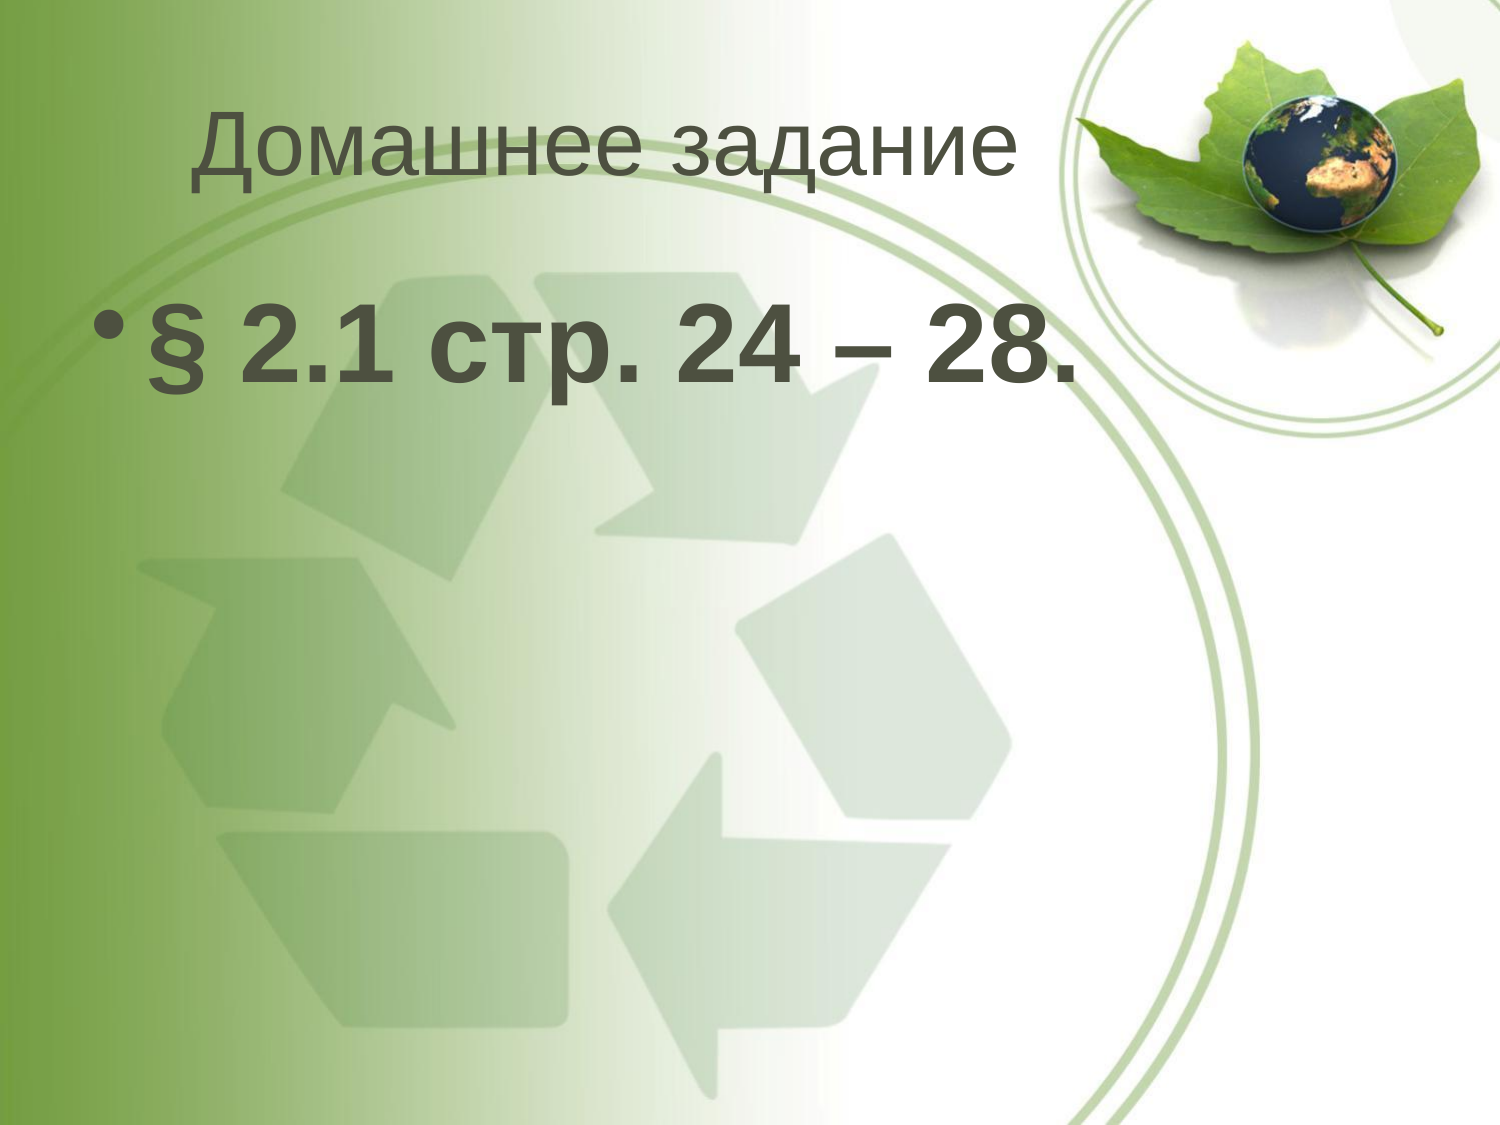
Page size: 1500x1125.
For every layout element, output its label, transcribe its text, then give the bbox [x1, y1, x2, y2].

title Домашнее задание [75, 45, 1138, 233]
picture [0, 0, 1500, 1125]
list § 2.1 стр. 24 – 28. [75, 262, 1425, 1005]
